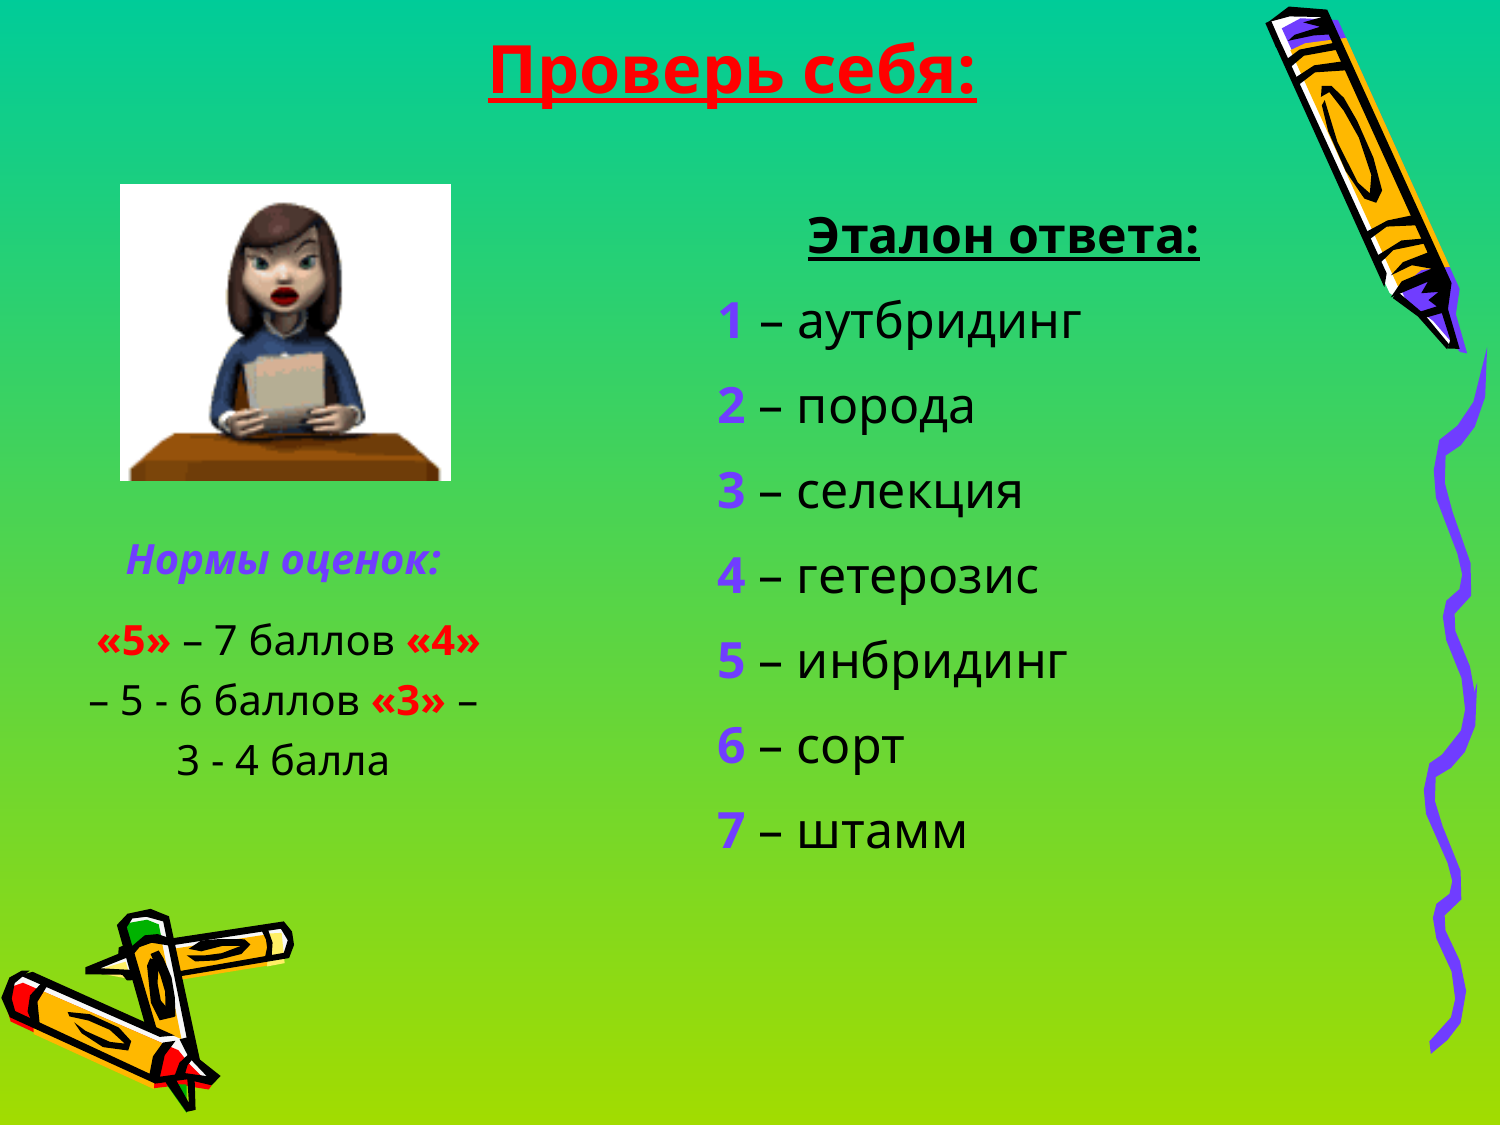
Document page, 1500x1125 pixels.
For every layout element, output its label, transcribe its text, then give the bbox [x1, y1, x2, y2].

text_box Нормы оценок: «5» – 7 баллов «4» – 5 - 6 баллов «3» – 3 - 4 балла [64, 515, 502, 791]
text_box Эталон ответа: 1 – аутбридинг 2 – порода 3 – селекция 4 – гетерозис 5 – инбридинг 6 – сорт 7 – штамм [702, 196, 1306, 866]
picture [119, 184, 451, 481]
text_box Проверь себя: [383, 19, 1081, 114]
